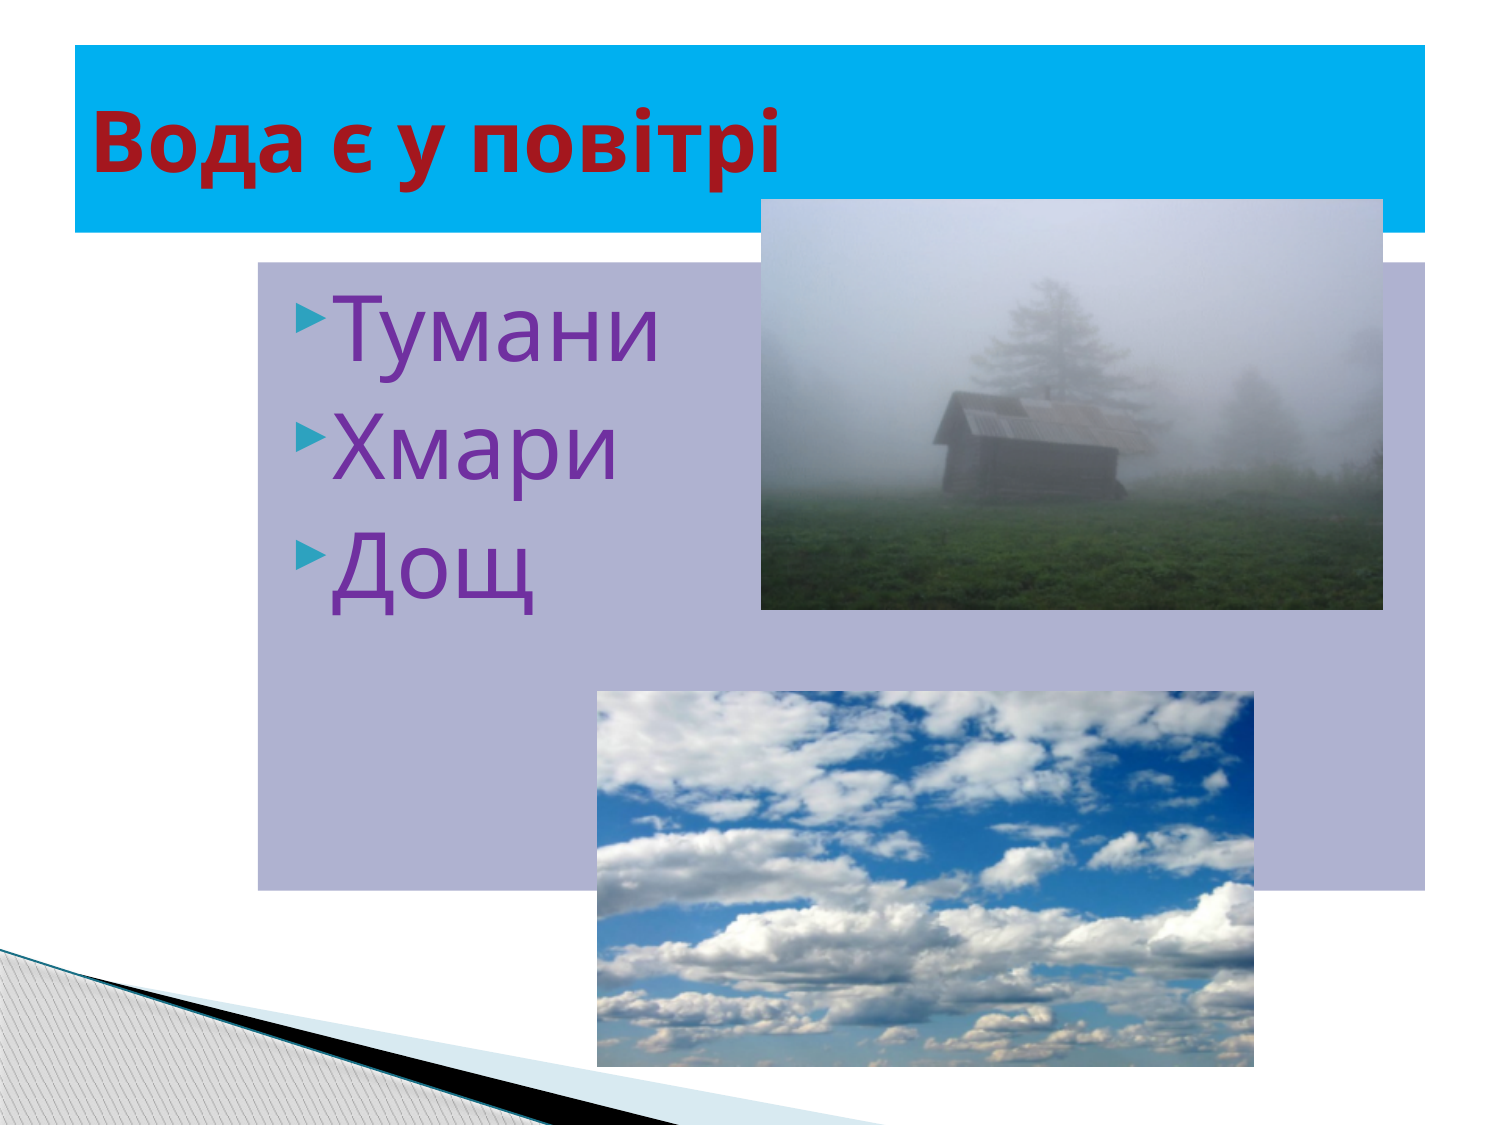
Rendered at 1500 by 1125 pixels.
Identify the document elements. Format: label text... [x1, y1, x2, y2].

list Тумани Хмари Дощ [257, 262, 1425, 891]
picture [761, 200, 1383, 610]
title Вода є у повітрі [75, 45, 1425, 233]
picture [597, 691, 1255, 1067]
